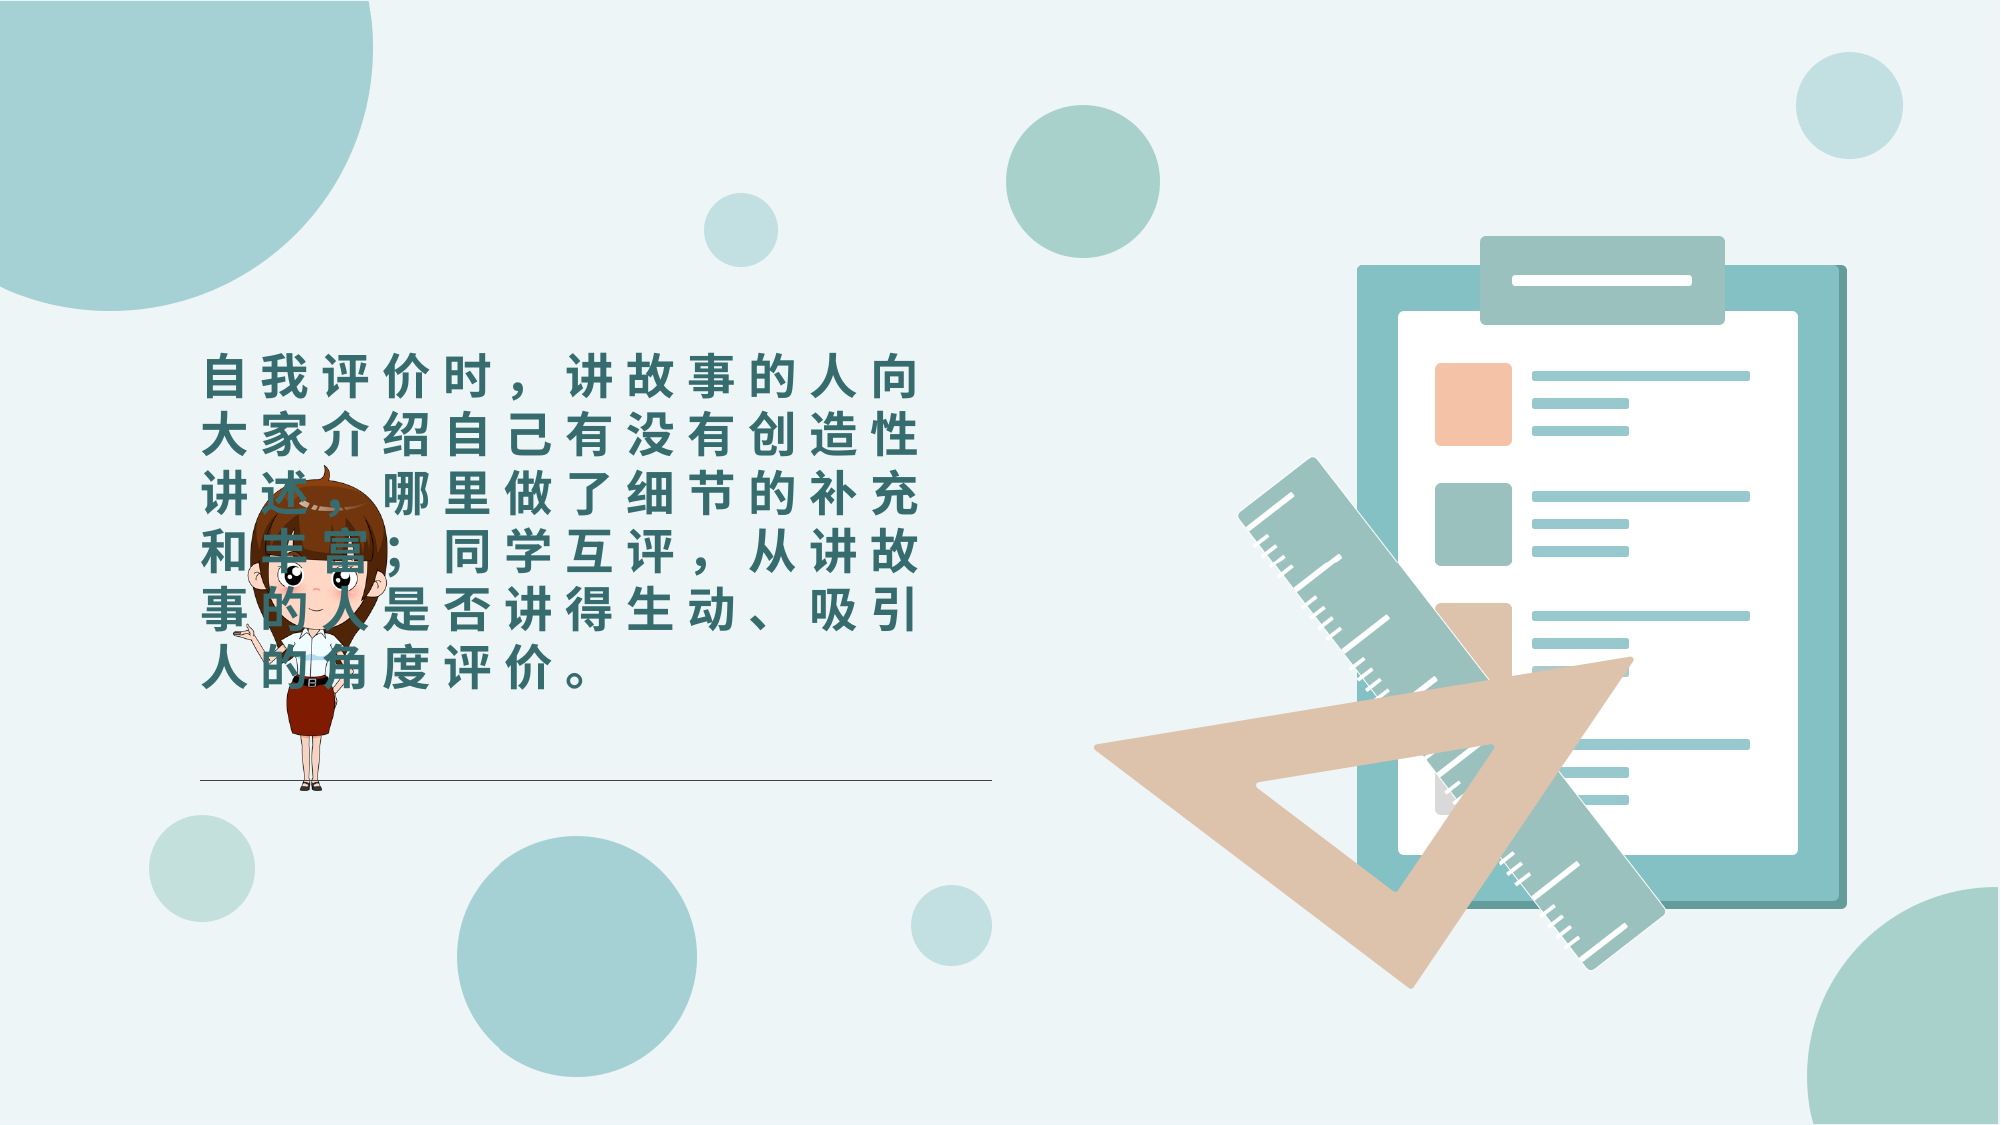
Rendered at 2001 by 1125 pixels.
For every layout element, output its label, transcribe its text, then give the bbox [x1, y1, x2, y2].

text_box 自我评价时，讲故事的人向大家介绍自己有没有创造性讲述，哪里做了细节的补充和丰富；同学互评，从讲故事的人是否讲得生动、吸引人的角度评价。 [199, 343, 992, 696]
picture [0, 1, 2000, 1124]
